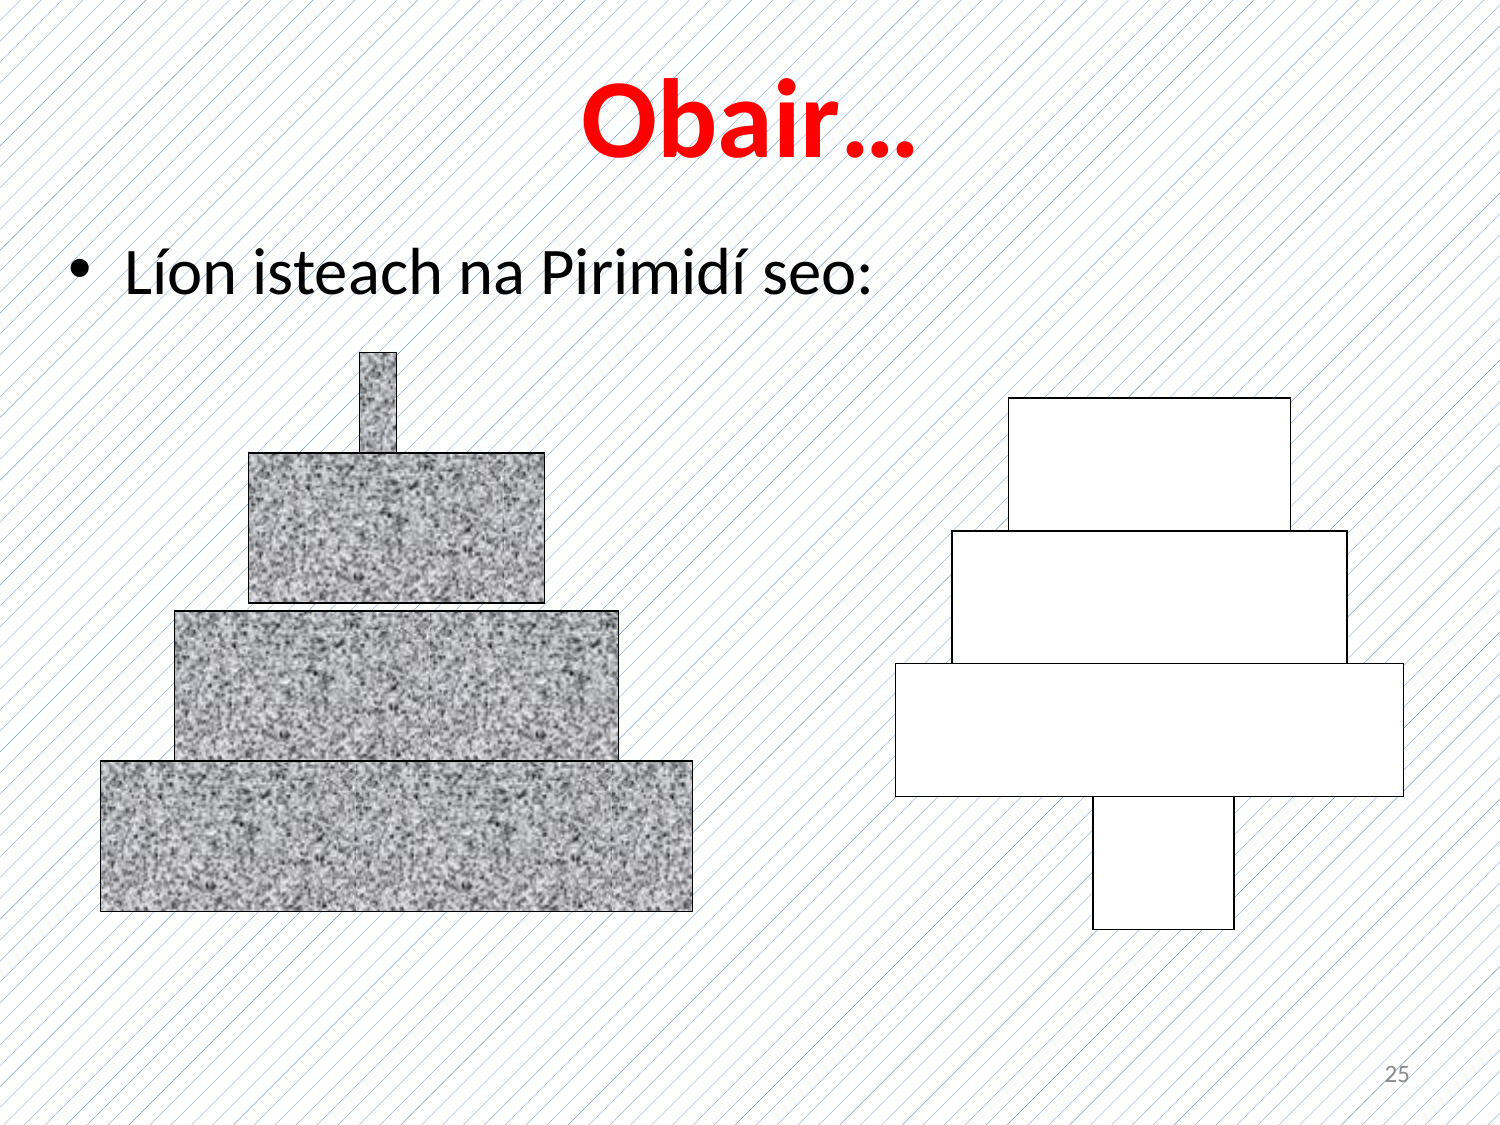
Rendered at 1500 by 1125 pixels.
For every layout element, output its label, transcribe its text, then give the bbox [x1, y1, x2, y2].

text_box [527, 397, 1500, 930]
slide_number 25 [1074, 1042, 1425, 1103]
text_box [100, 352, 693, 912]
title Obair… [76, 19, 1427, 207]
list Líon isteach na Pirimidí seo: [53, 219, 1437, 963]
